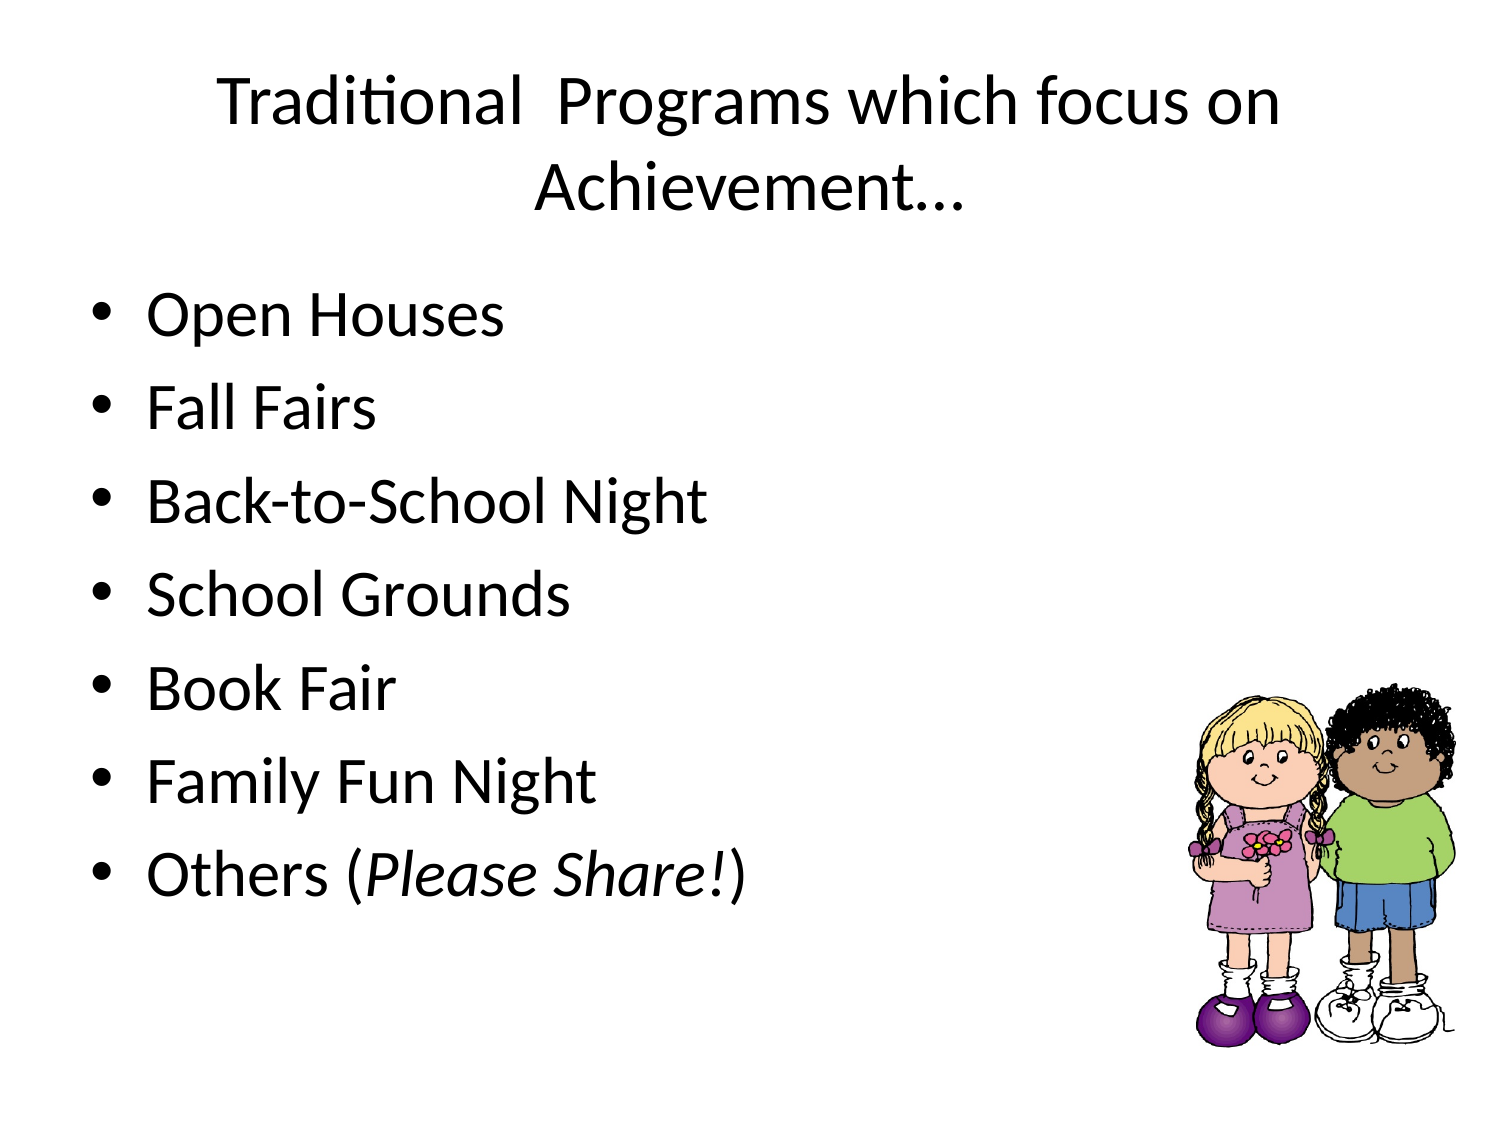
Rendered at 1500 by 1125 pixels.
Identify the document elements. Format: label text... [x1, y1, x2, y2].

picture [990, 683, 1500, 1048]
title Traditional Programs which focus on Achievement… [75, 45, 1425, 233]
list Open Houses Fall Fairs Back-to-School Night School Grounds Book Fair Family Fun Night Others (Please Share!) [75, 262, 1425, 1005]
